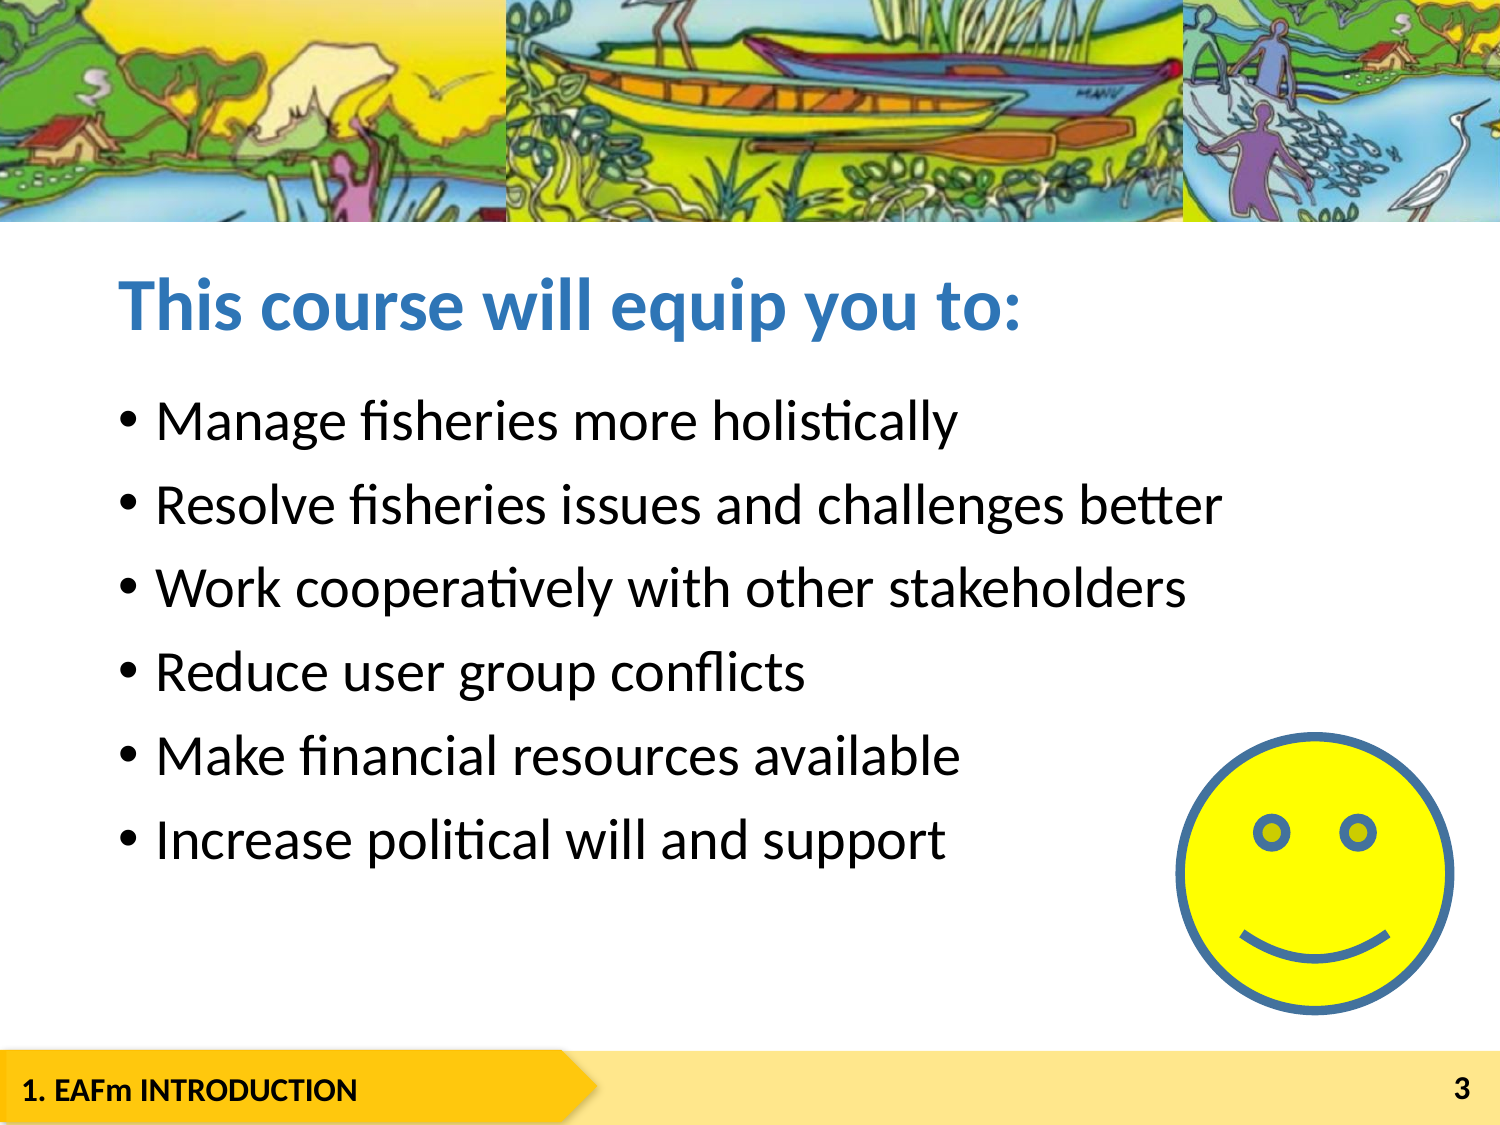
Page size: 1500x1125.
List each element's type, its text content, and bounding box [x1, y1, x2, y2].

text_box [1397, 763, 1451, 984]
list Manage fisheries more holistically Resolve fisheries issues and challenges better Work cooperatively with other stakeholders Reduce user group conflicts Make financial resources available Increase political will and support [103, 382, 1397, 1014]
slide_number 3 [1375, 1055, 1486, 1116]
title This course will equip you to: [103, 244, 1397, 368]
picture [0, 0, 1500, 222]
